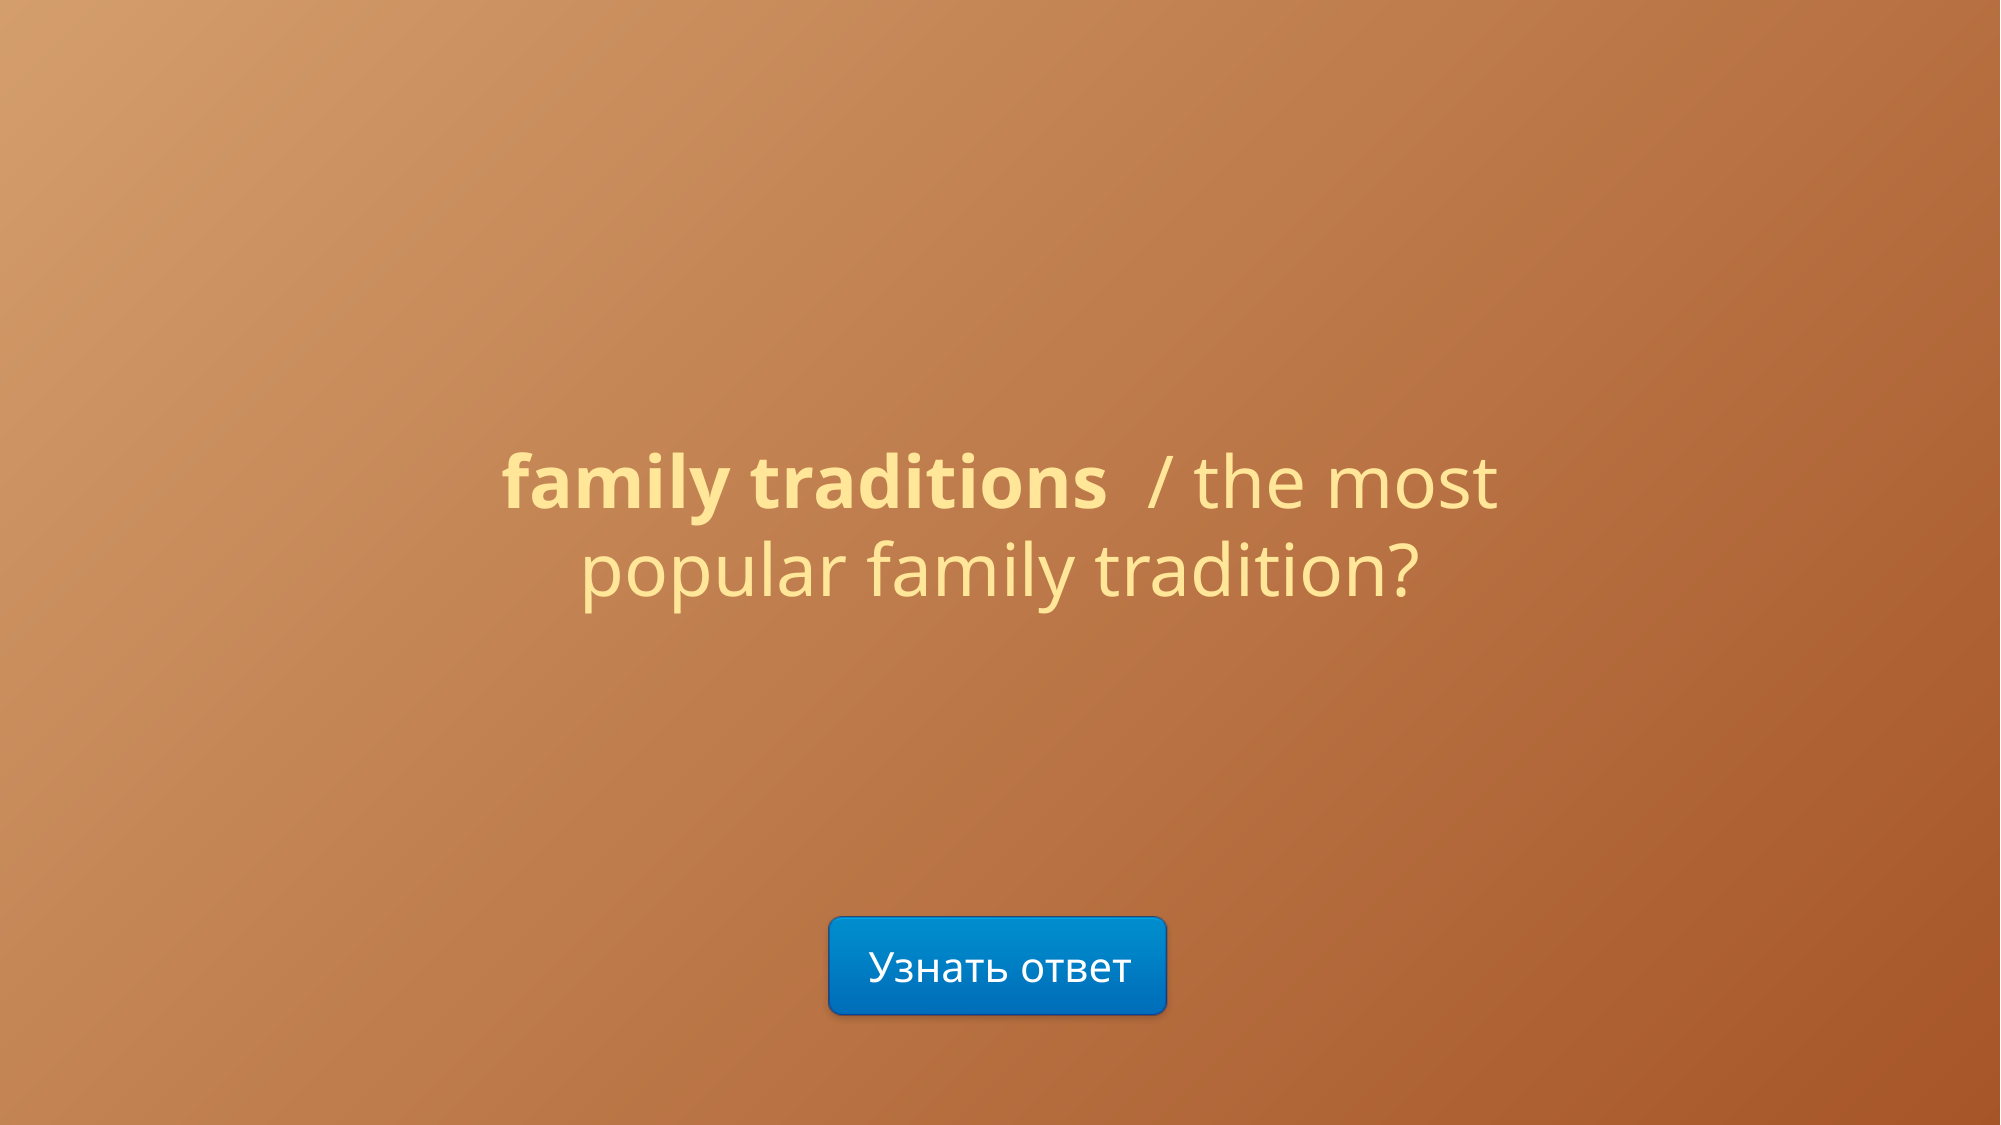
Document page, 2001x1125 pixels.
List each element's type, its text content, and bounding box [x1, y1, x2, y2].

picture [793, 902, 1180, 1035]
text_box family traditions / the most popular family tradition? [403, 428, 1598, 619]
